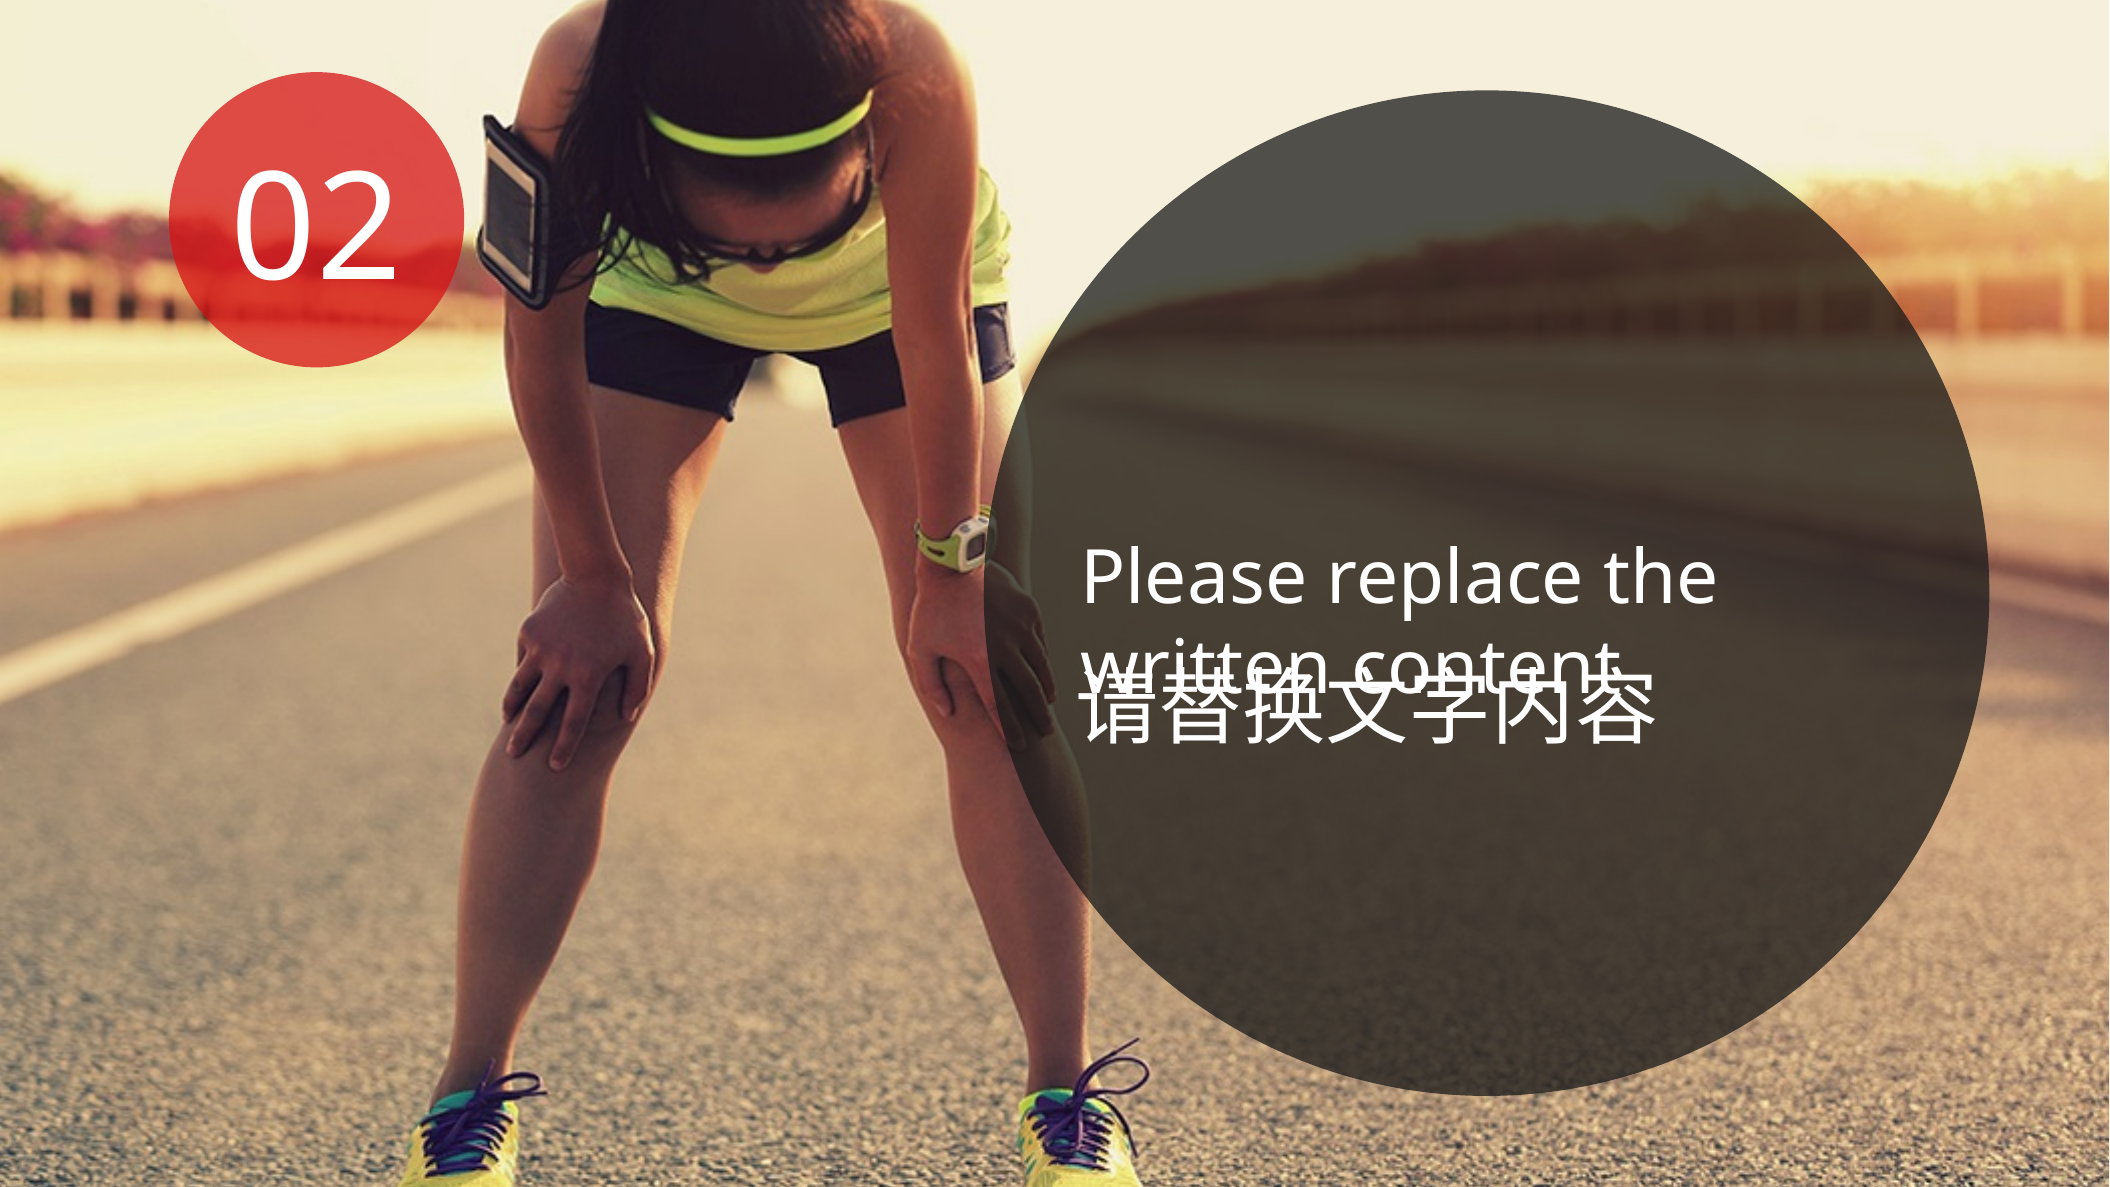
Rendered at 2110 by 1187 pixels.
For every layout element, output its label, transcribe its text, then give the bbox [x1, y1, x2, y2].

text_box 请替换文字内容 [1033, 627, 1673, 762]
text_box [0, 0, 2110, 1187]
text_box 02 [167, 71, 466, 369]
text_box [982, 89, 1991, 1097]
text_box Please replace the written content [1065, 521, 1973, 716]
